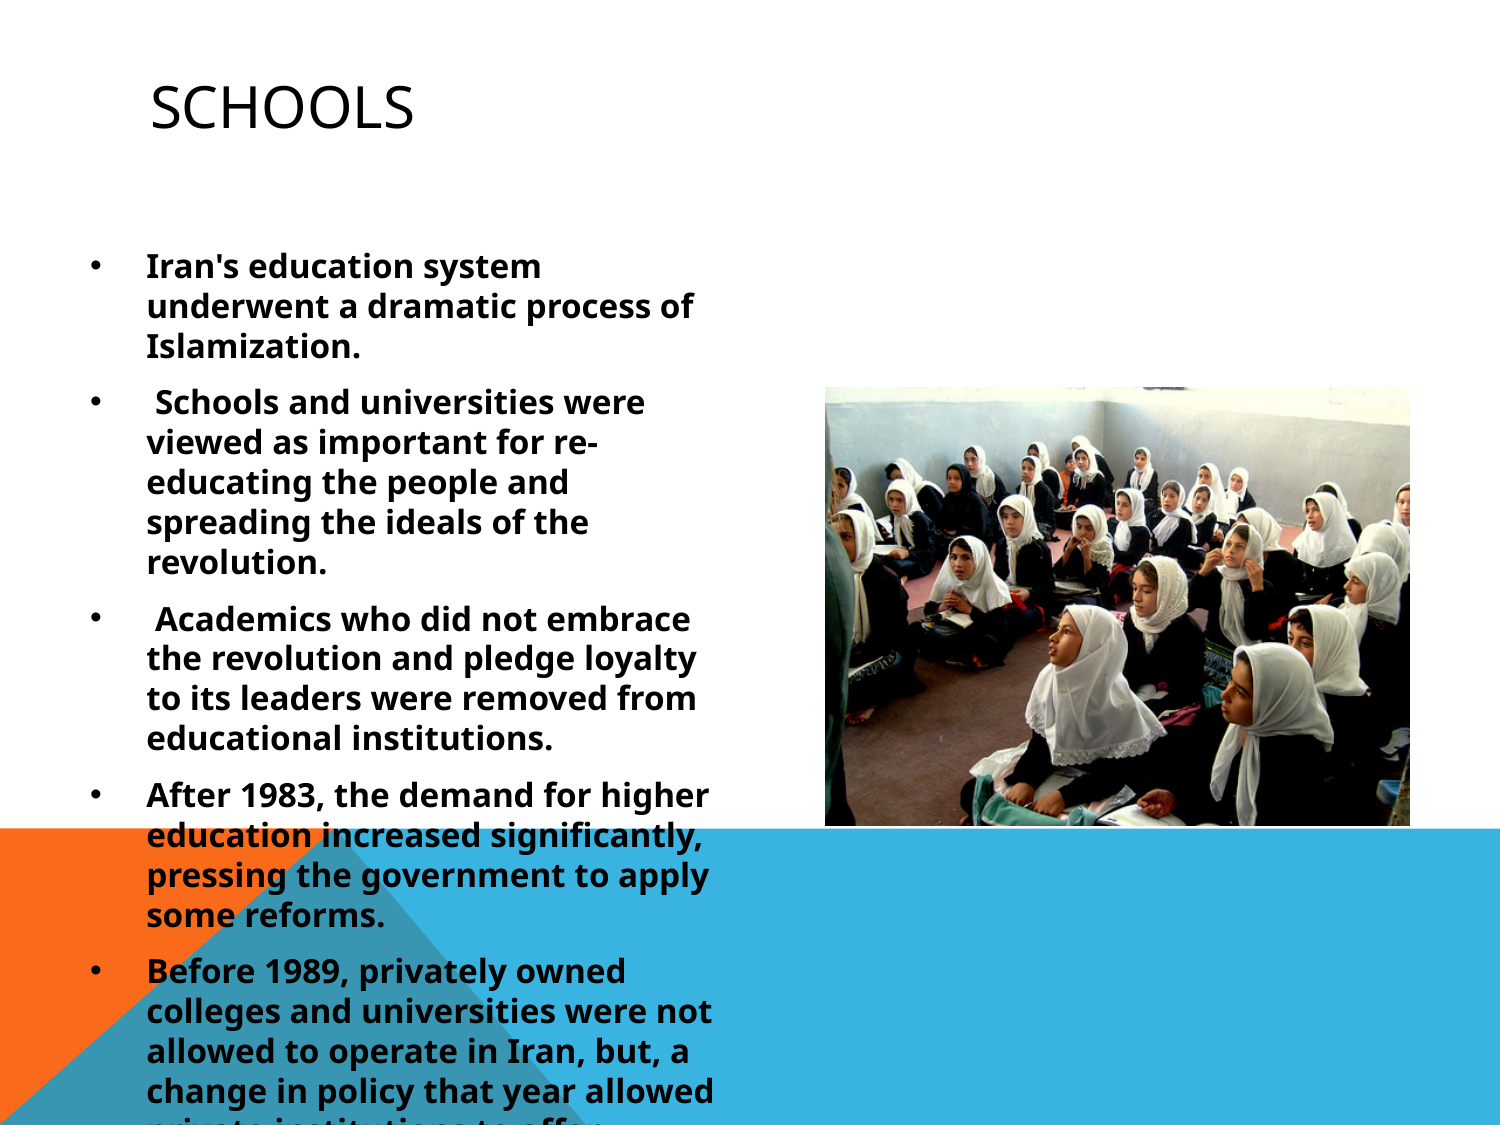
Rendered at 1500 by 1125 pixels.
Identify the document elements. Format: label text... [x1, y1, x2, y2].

list Iran's education system underwent a dramatic process of Islamization. Schools and universities were viewed as important for re-educating the people and spreading the ideals of the revolution. Academics who did not embrace the revolution and pledge loyalty to its leaders were removed from educational institutions. After 1983, the demand for higher education increased significantly, pressing the government to apply some reforms. Before 1989, privately owned colleges and universities were not allowed to operate in Iran, but, a change in policy that year allowed private institutions to offer courses for the first time since the shah was overthrown. [75, 237, 750, 1063]
title Schools [135, 60, 1369, 150]
picture [824, 387, 1410, 827]
